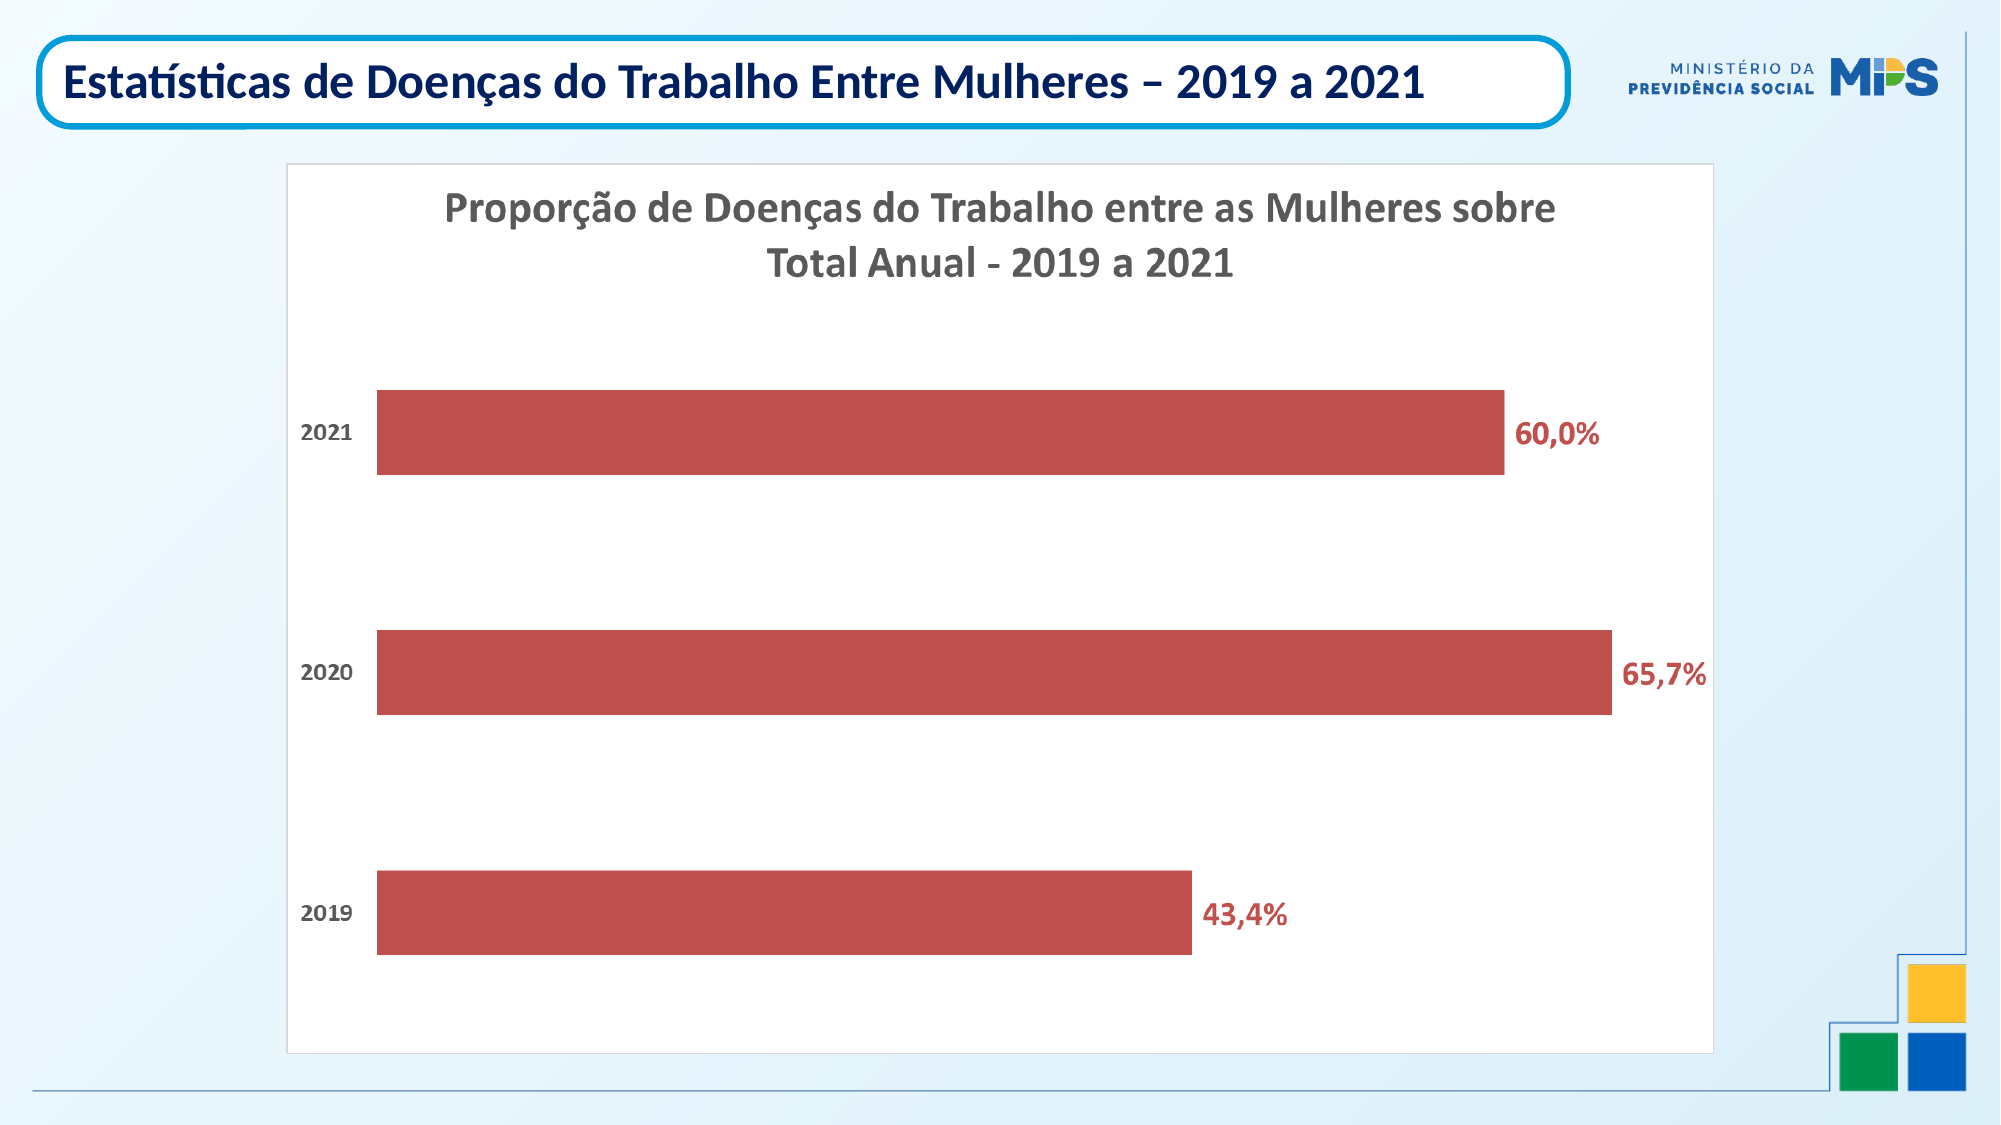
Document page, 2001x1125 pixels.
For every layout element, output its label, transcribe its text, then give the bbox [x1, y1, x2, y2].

text_box Estatísticas de Doenças do Trabalho Entre Mulheres – 2019 a 2021 [37, 35, 1570, 129]
picture [0, 0, 2000, 1125]
